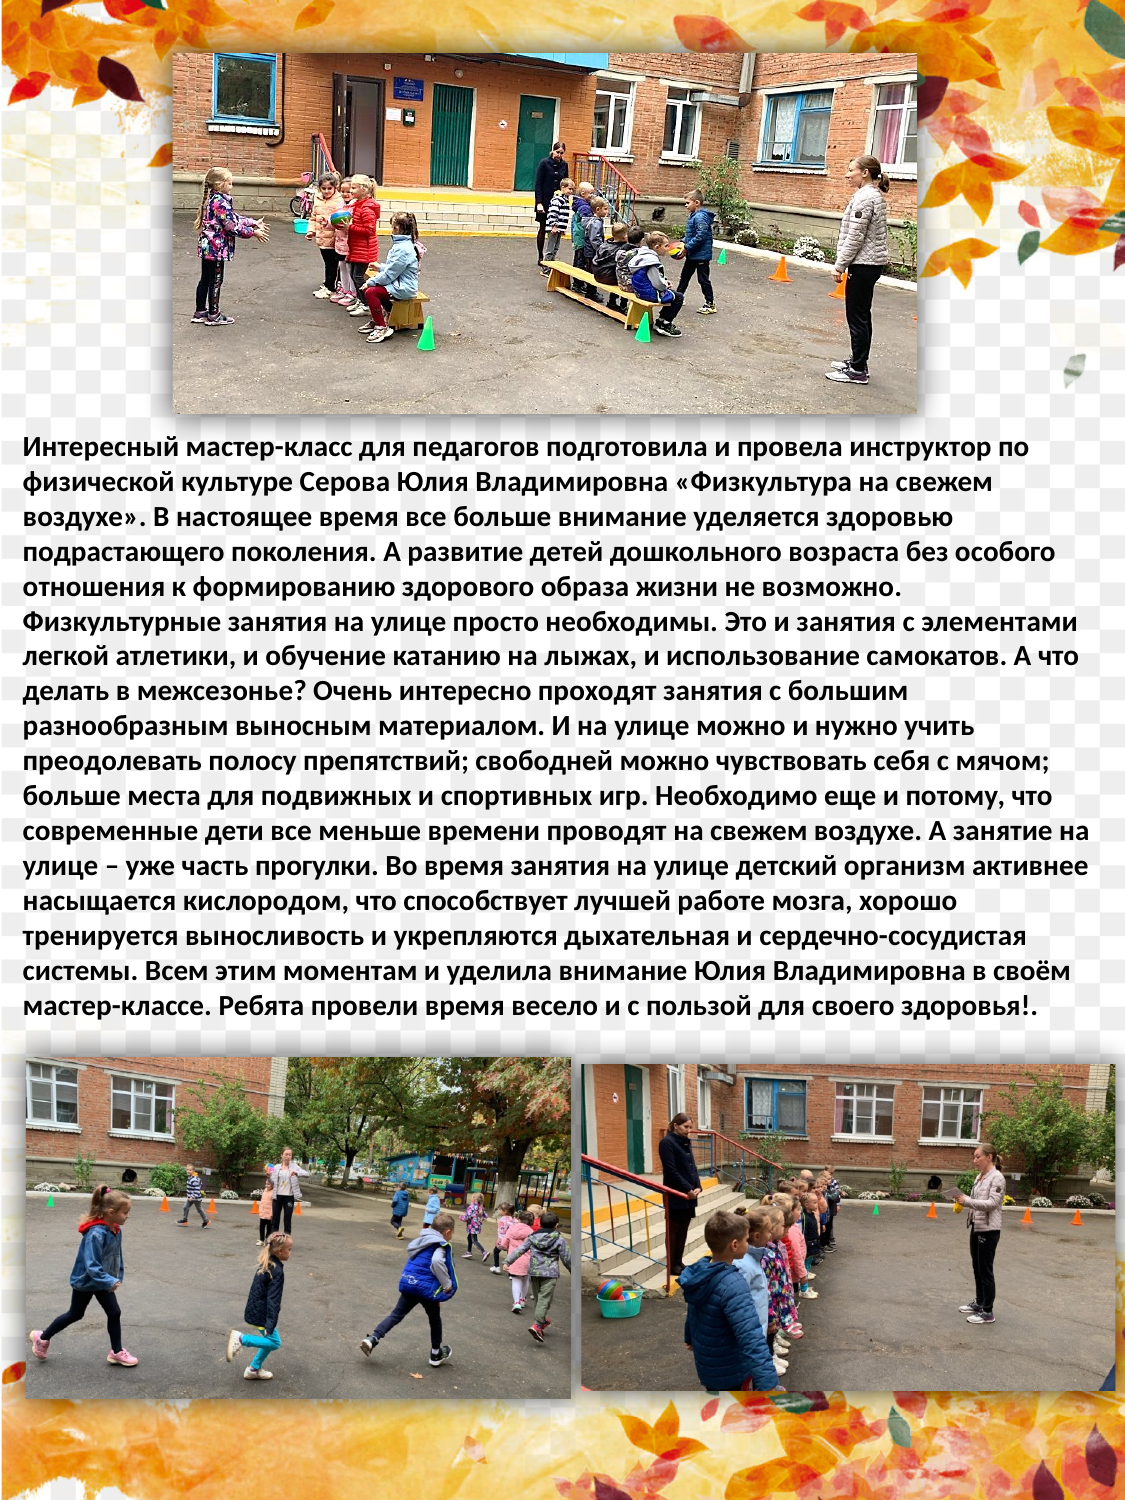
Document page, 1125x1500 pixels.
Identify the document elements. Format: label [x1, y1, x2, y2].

text_box [1, 0, 1125, 1500]
